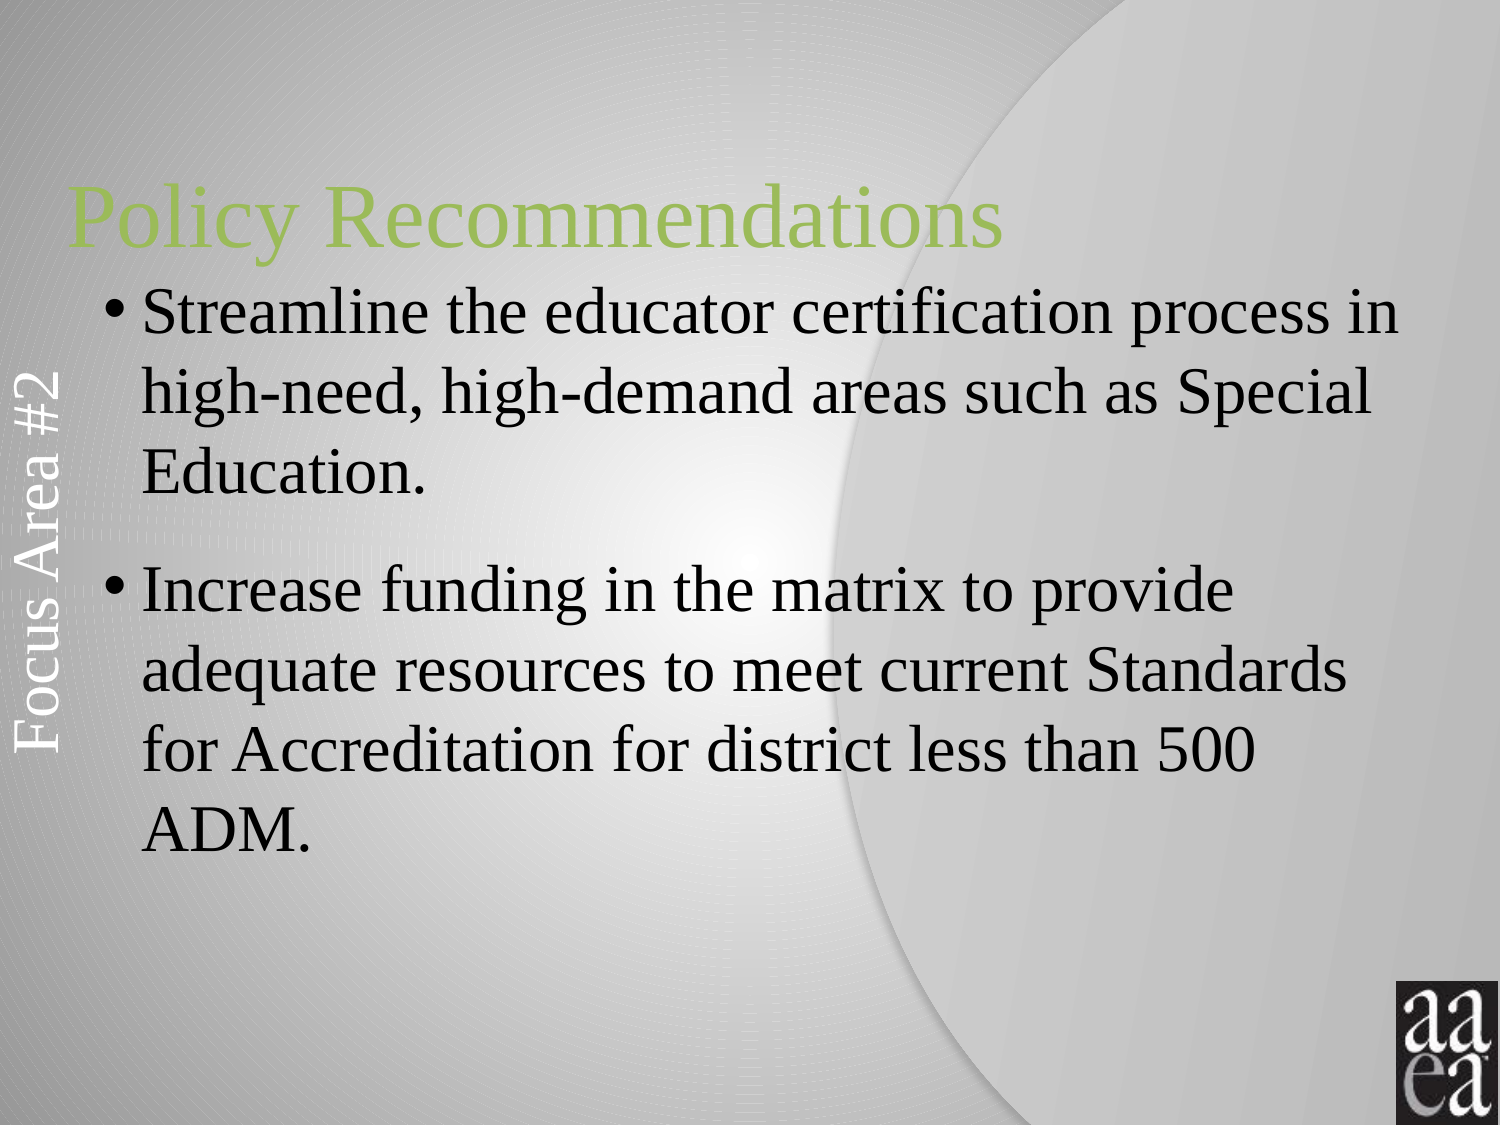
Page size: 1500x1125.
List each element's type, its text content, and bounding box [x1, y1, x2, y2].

list Streamline the educator certification process in high-need, high-demand areas such as Special Education. Increase funding in the matrix to provide adequate resources to meet current Standards for Accreditation for district less than 500 ADM. [51, 252, 1449, 1000]
picture [1396, 981, 1498, 1125]
text_box Focus Area #2 [0, 140, 77, 985]
title Policy Recommendations [77, 140, 1449, 235]
